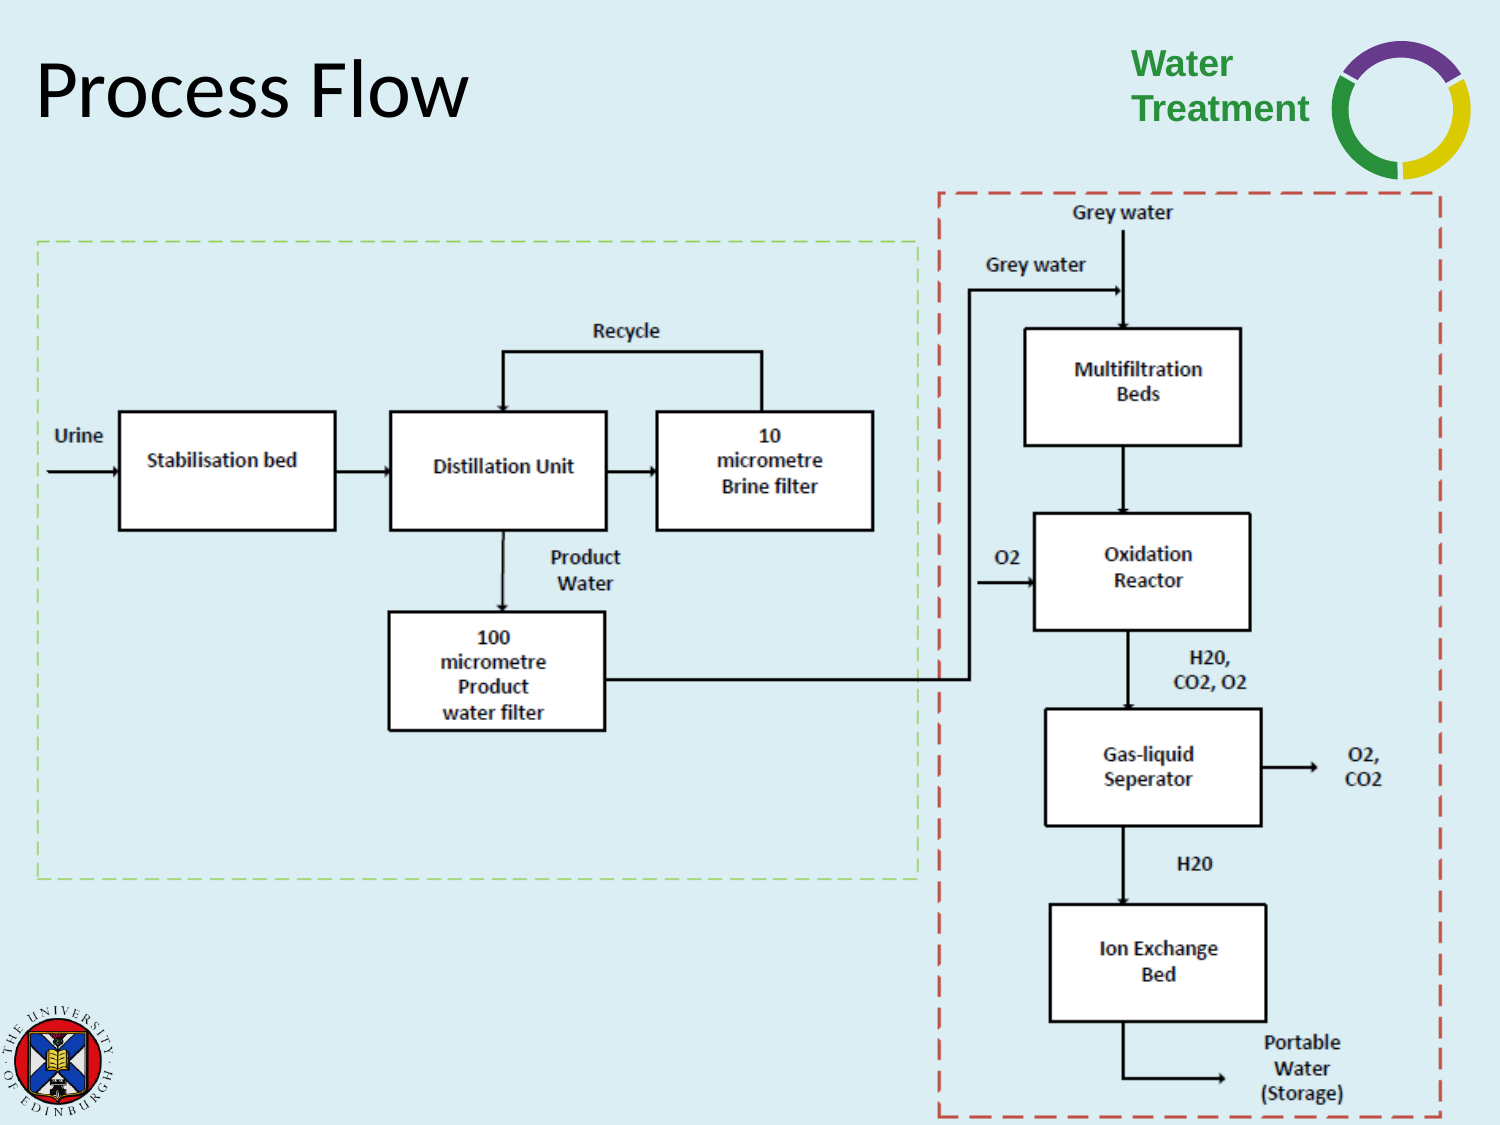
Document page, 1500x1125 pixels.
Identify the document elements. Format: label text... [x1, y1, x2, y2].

text_box Process Flow [20, 27, 1450, 142]
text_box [1115, 30, 1483, 190]
picture [2, 180, 1448, 1125]
